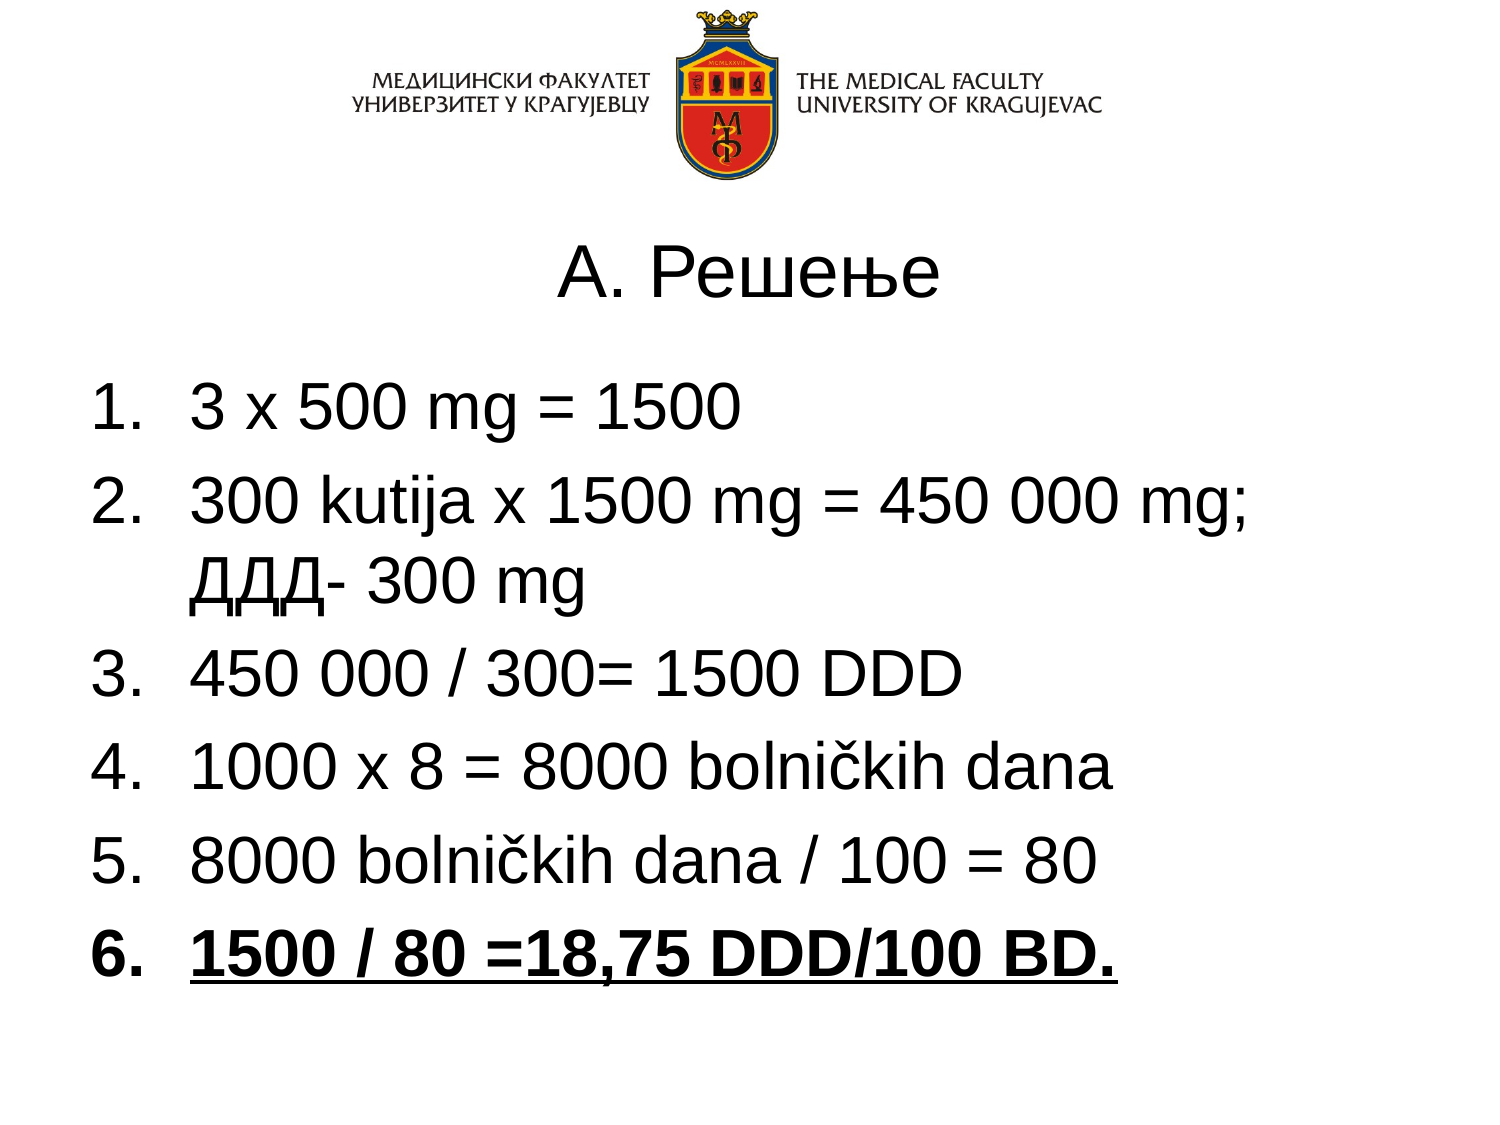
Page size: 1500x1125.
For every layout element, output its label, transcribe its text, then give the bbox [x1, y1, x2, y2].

list 3 x 500 mg = 1500 300 kutija x 1500 mg = 450 000 mg; ДДД- 300 mg 450 000 / 300= 1500 DDD 1000 x 8 = 8000 bolničkih dana 8000 bolničkih dana / 100 = 80 1500 / 80 =18,75 DDD/100 BD. [74, 262, 1426, 1048]
picture [328, 0, 1125, 173]
title А. Решење [74, 173, 1426, 262]
